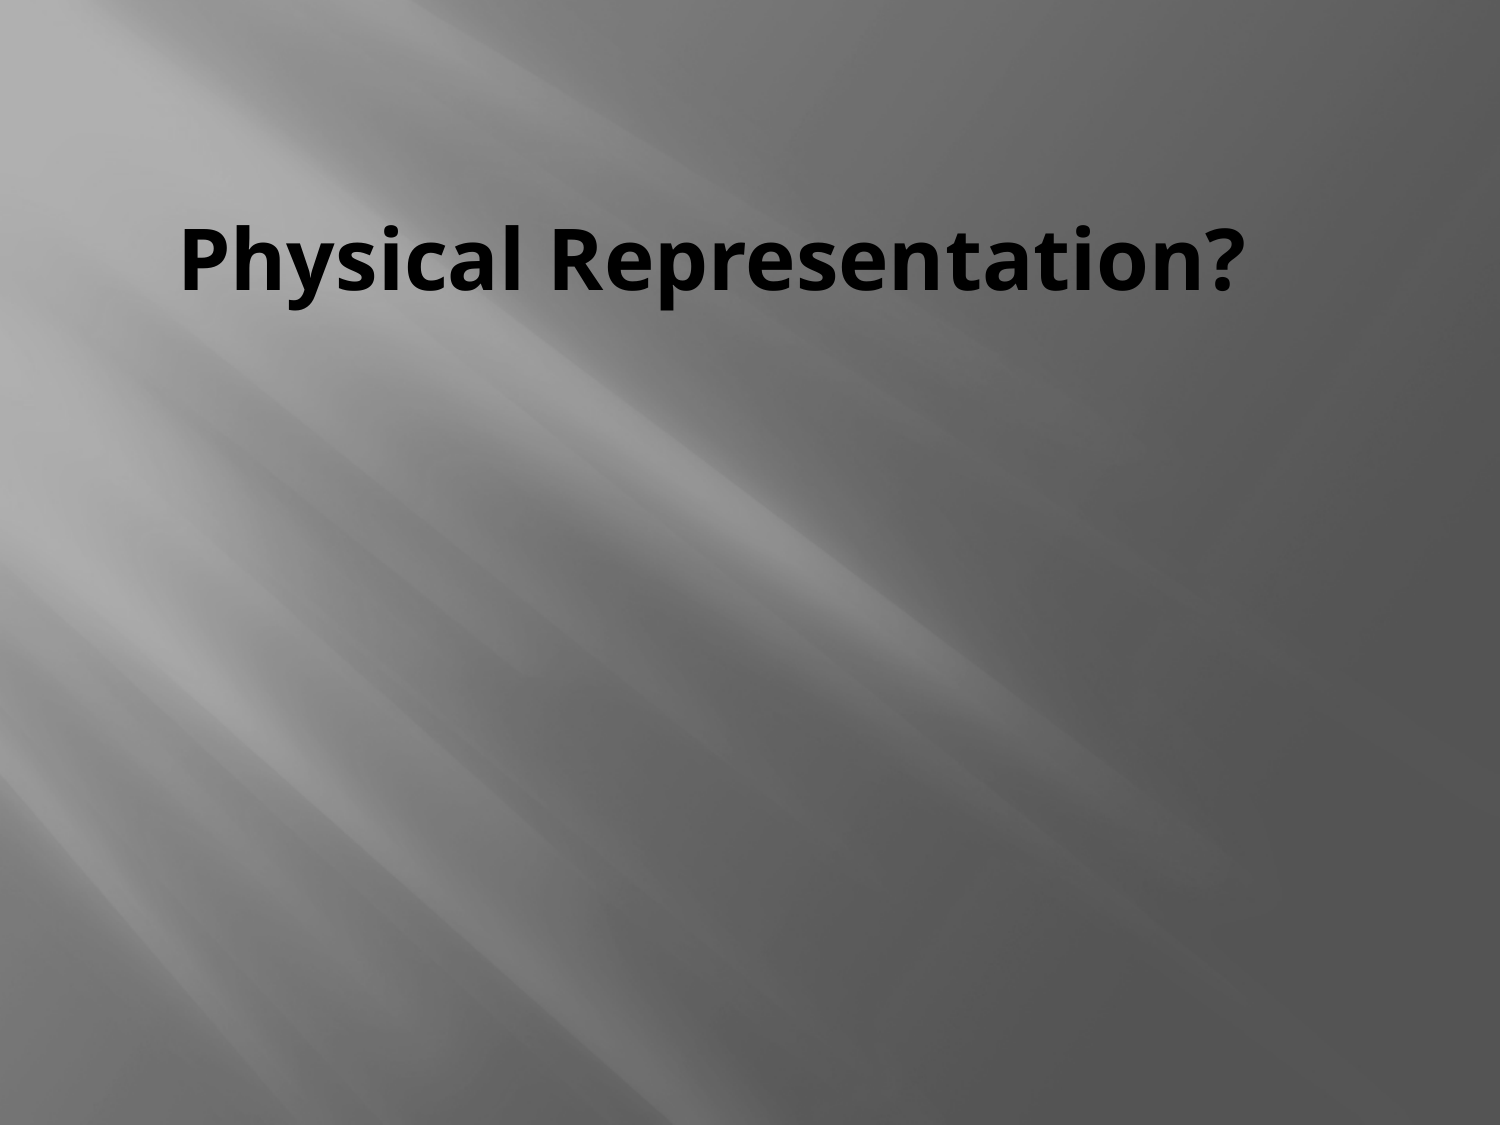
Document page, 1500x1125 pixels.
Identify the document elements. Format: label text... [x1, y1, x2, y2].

title Physical Representation? [37, 162, 1388, 350]
